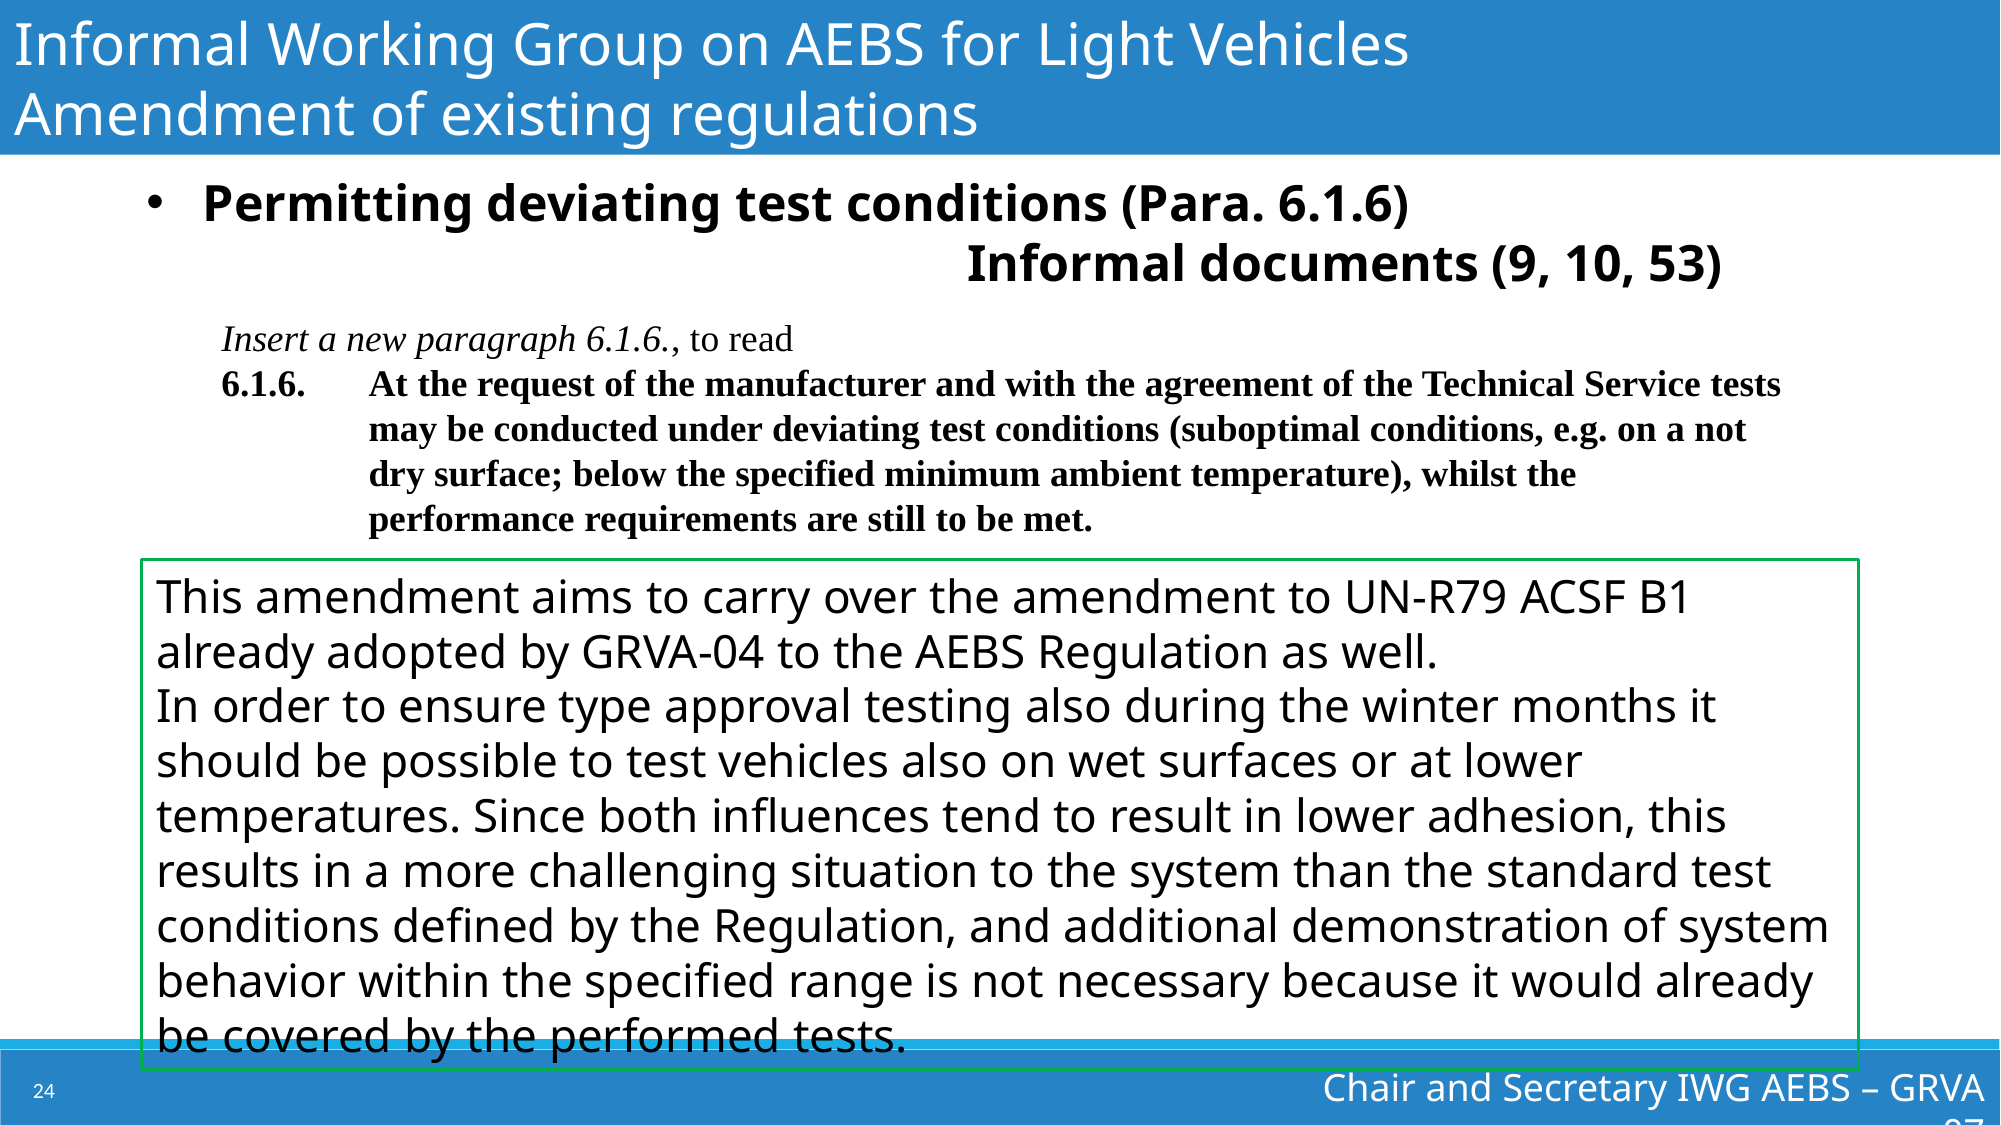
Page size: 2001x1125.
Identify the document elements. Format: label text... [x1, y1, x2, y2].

text_box Permitting deviating test conditions (Para. 6.1.6) Informal documents (9, 10, 53) [69, 164, 1803, 299]
text_box Insert a new paragraph 6.1.6., to read 6.1.6. At the request of the manufacturer and with the agreement of the Technical Service tests may be conducted under deviating test conditions (suboptimal conditions, e.g. on a not dry surface; below the specified minimum ambient temperature), whilst the performance requirements are still to be met. [206, 306, 1803, 547]
text_box Chair and Secretary IWG AEBS – GRVA 07 [1263, 1056, 2000, 1125]
text_box Informal Working Group on AEBS for Light Vehicles Amendment of existing regulations [0, 0, 2000, 155]
text_box This amendment aims to carry over the amendment to UN-R79 ACSF B1 already adopted by GRVA-04 to the AEBS Regulation as well. In order to ensure type approval testing also during the winter months it should be possible to test vehicles also on wet surfaces or at lower temperatures. Since both influences tend to result in lower adhesion, this results in a more challenging situation to the system than the standard test conditions defined by the Regulation, and additional demonstration of system behavior within the specified range is not necessary because it would already be covered by the performed tests. [141, 559, 1859, 1070]
slide_number 24 [0, 1059, 70, 1120]
